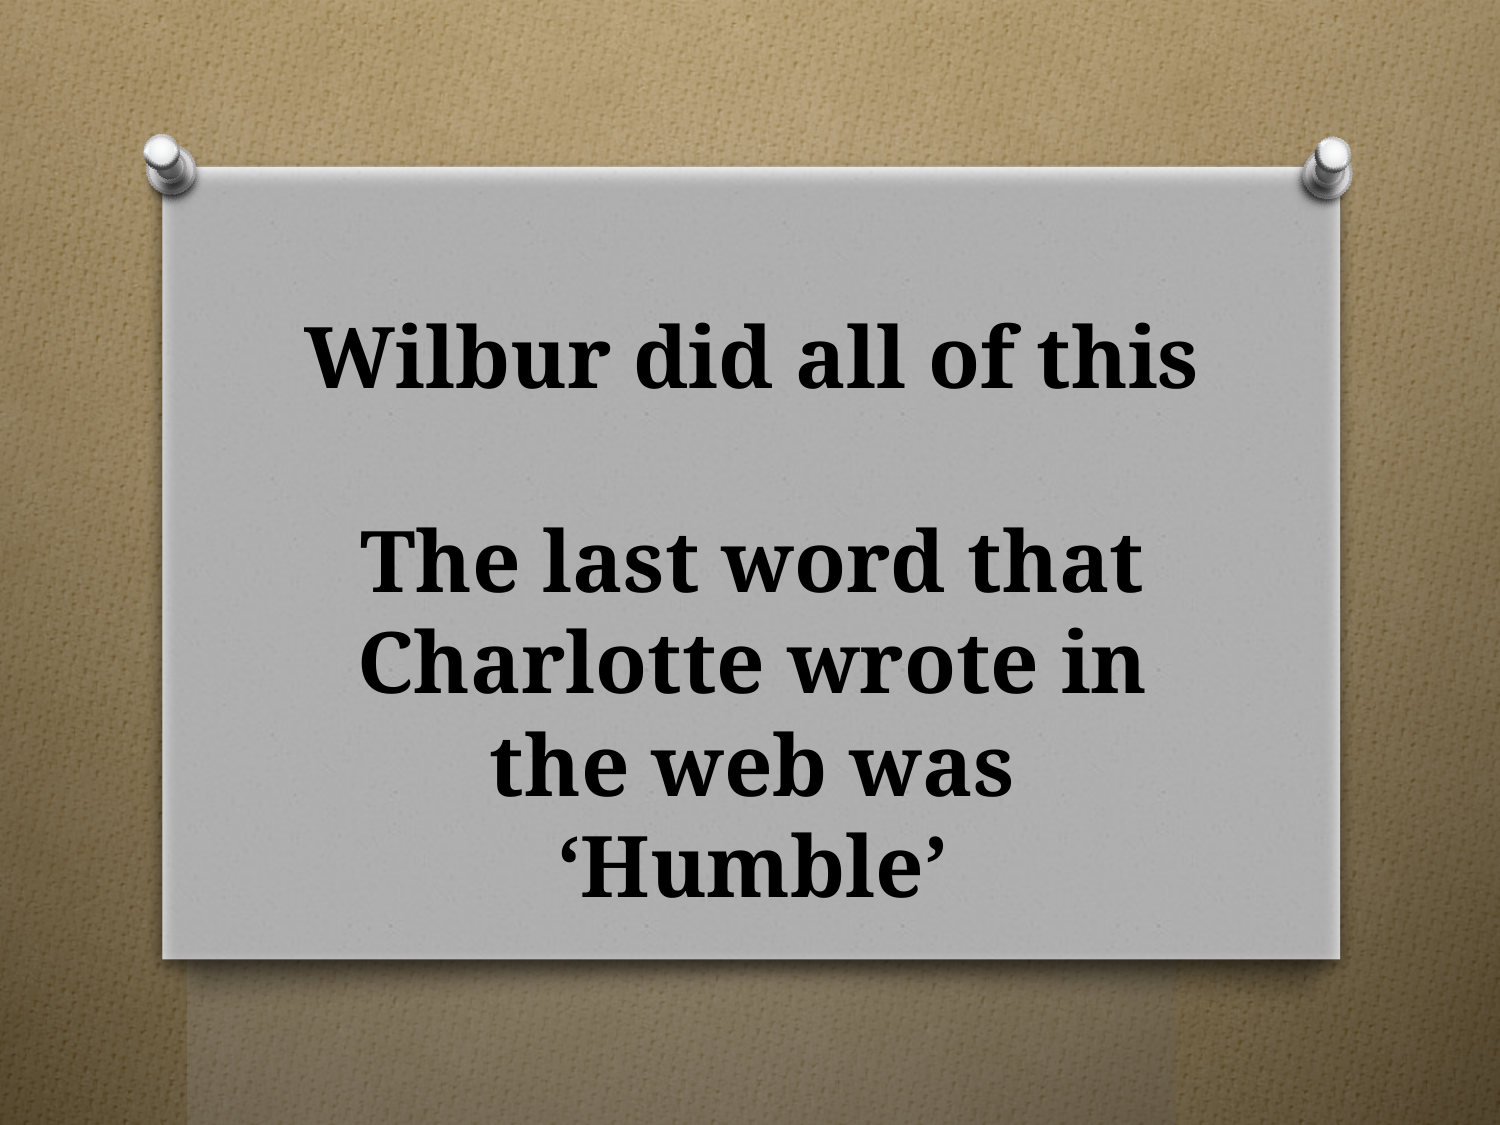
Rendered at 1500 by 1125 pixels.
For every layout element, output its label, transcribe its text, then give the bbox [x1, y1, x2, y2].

picture [1274, 109, 1396, 230]
picture [112, 100, 235, 224]
title Wilbur did all of this The last word that Charlotte wrote in the web was ‘Humble’ [283, 294, 1223, 923]
